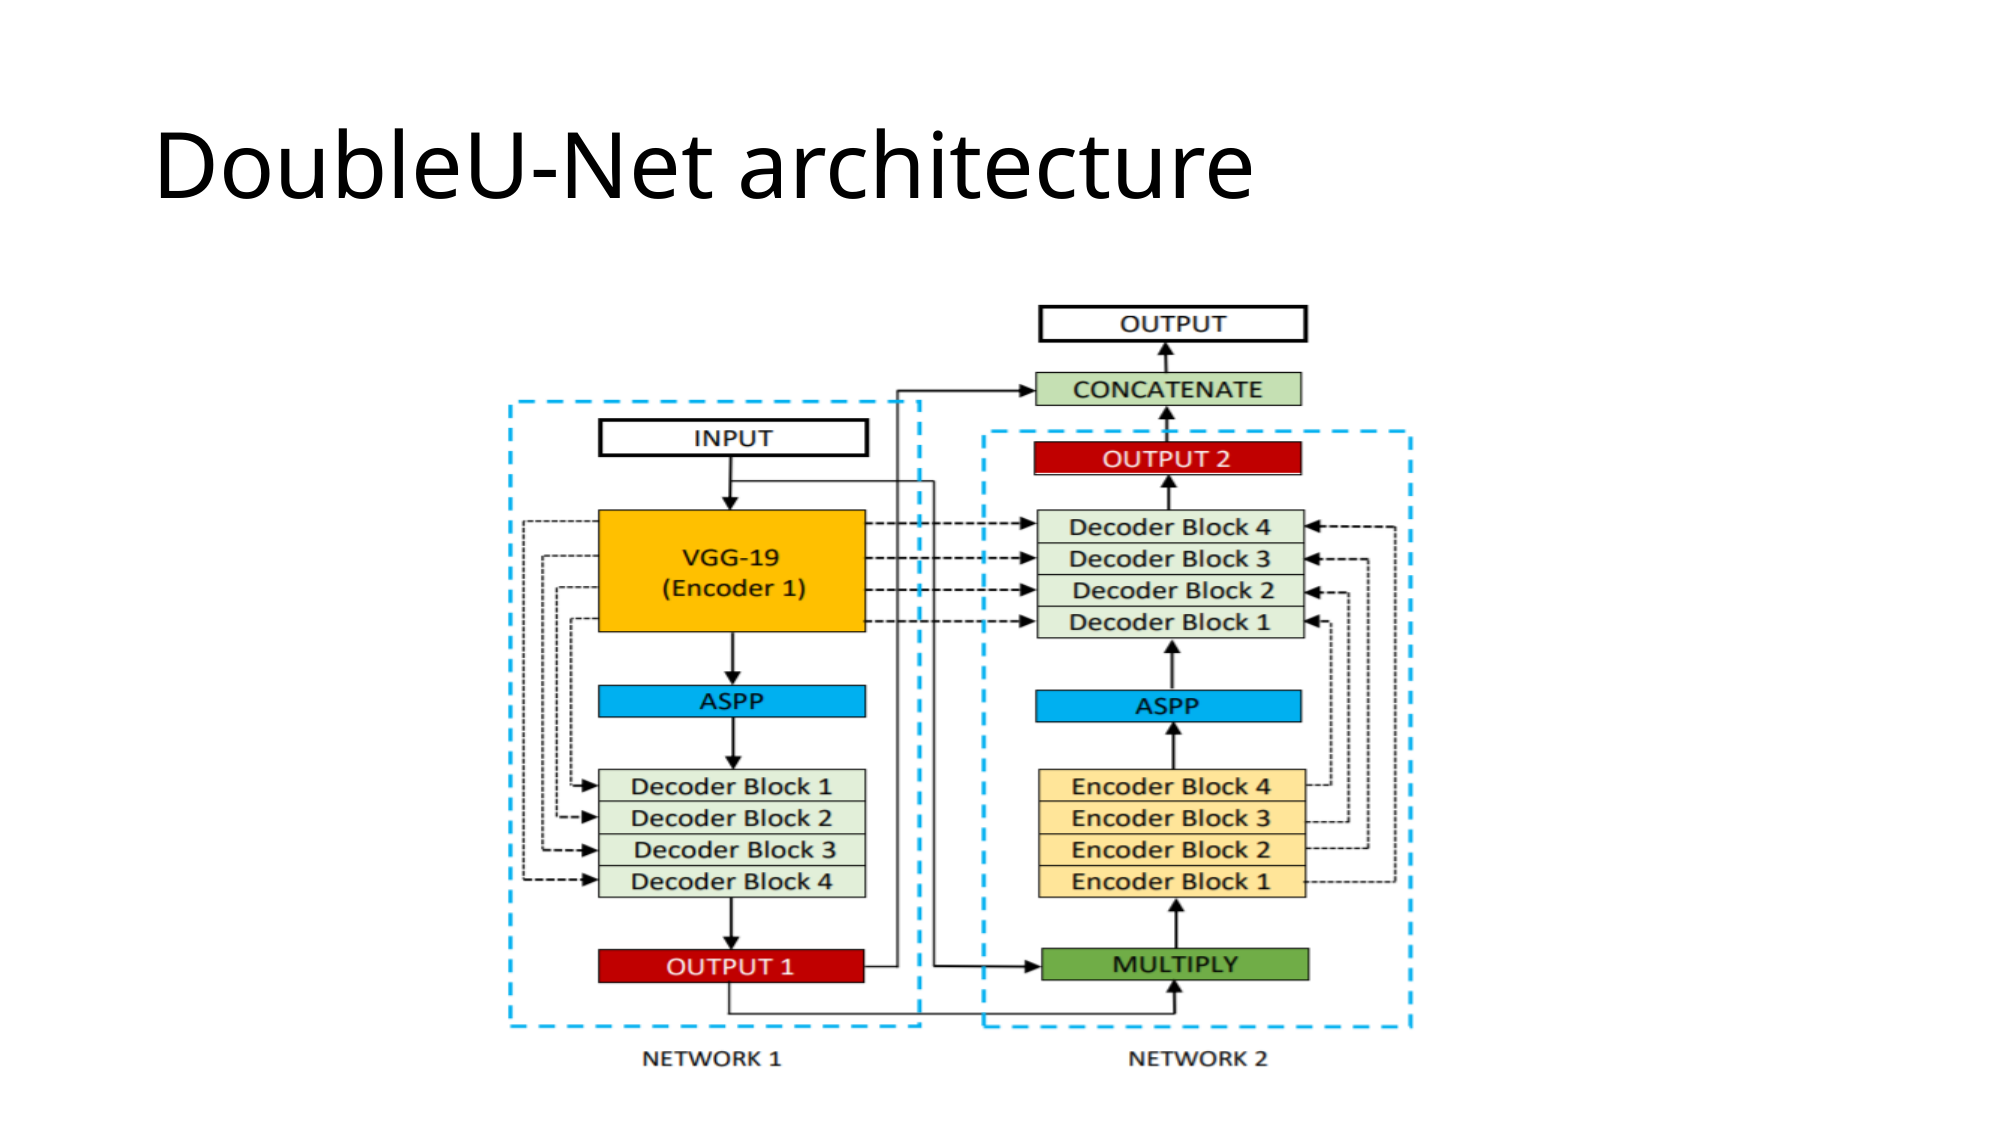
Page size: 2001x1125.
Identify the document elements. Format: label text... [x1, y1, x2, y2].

title DoubleU-Net architecture [137, 59, 1863, 278]
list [477, 277, 1426, 1078]
